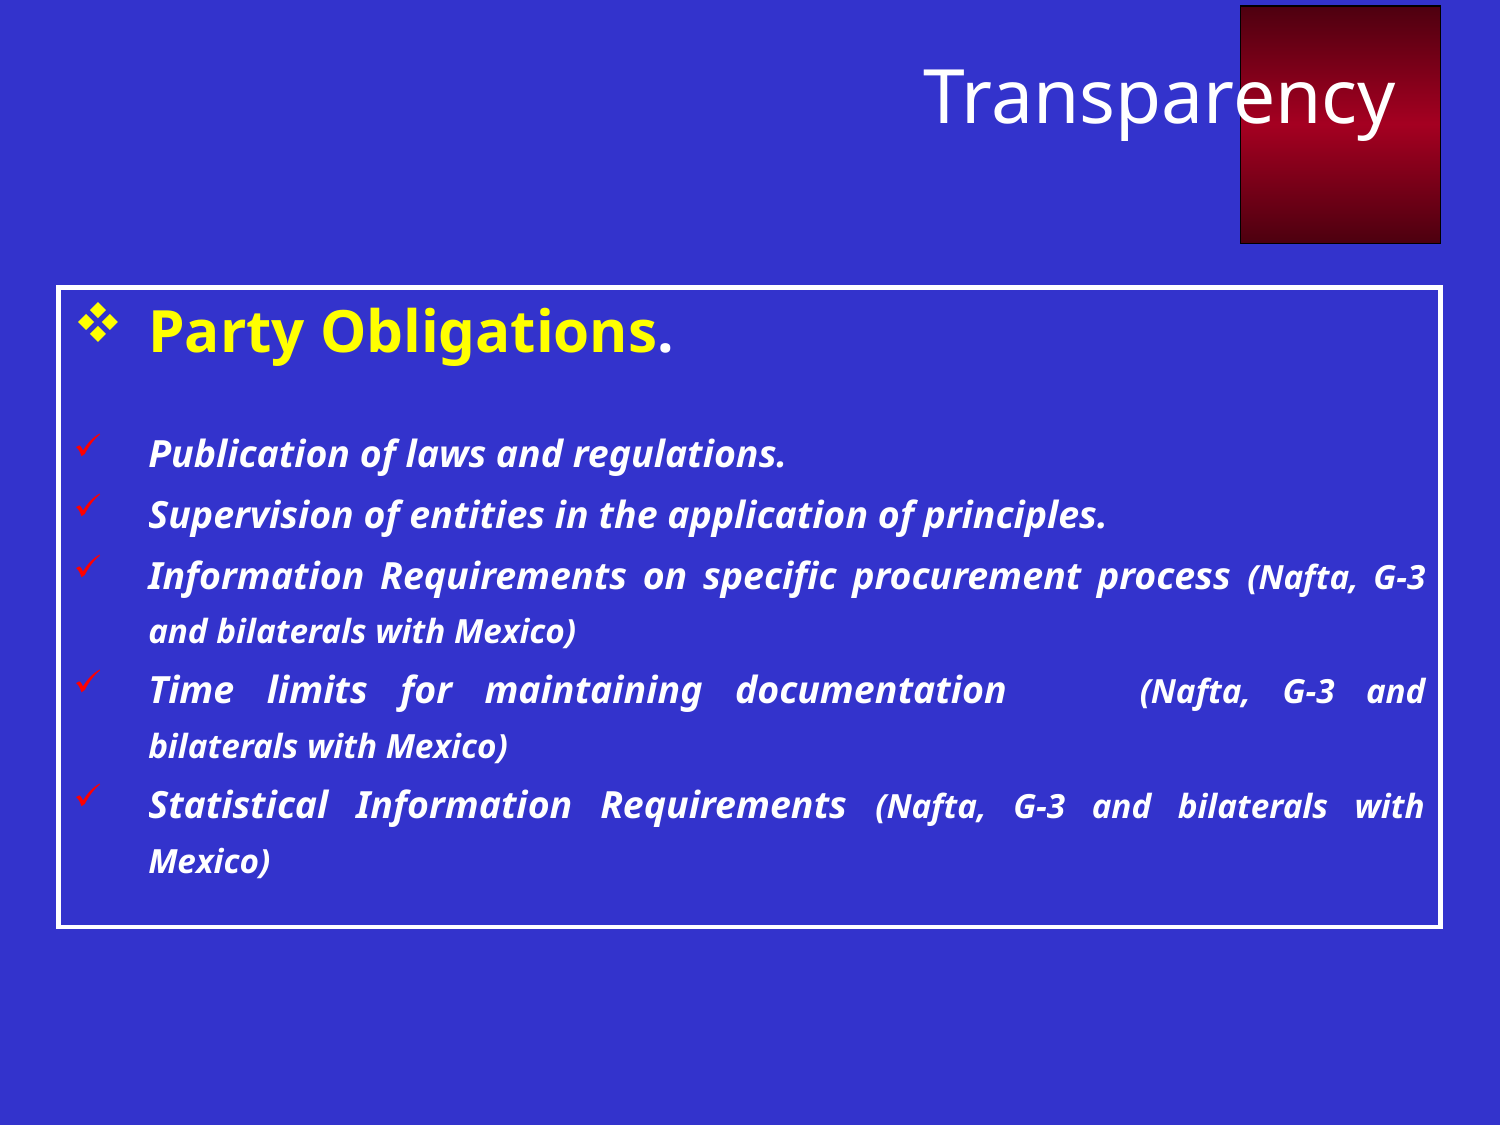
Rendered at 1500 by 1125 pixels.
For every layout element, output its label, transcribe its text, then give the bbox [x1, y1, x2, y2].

text_box Party Obligations. Publication of laws and regulations. Supervision of entities in the application of principles. Information Requirements on specific procurement process (Nafta, G-3 and bilaterals with Mexico) Time limits for maintaining documentation (Nafta, G-3 and bilaterals with Mexico) Statistical Information Requirements (Nafta, G-3 and bilaterals with Mexico) [58, 287, 1441, 927]
text_box [1240, 6, 1441, 244]
text_box Transparency [537, 41, 1411, 147]
